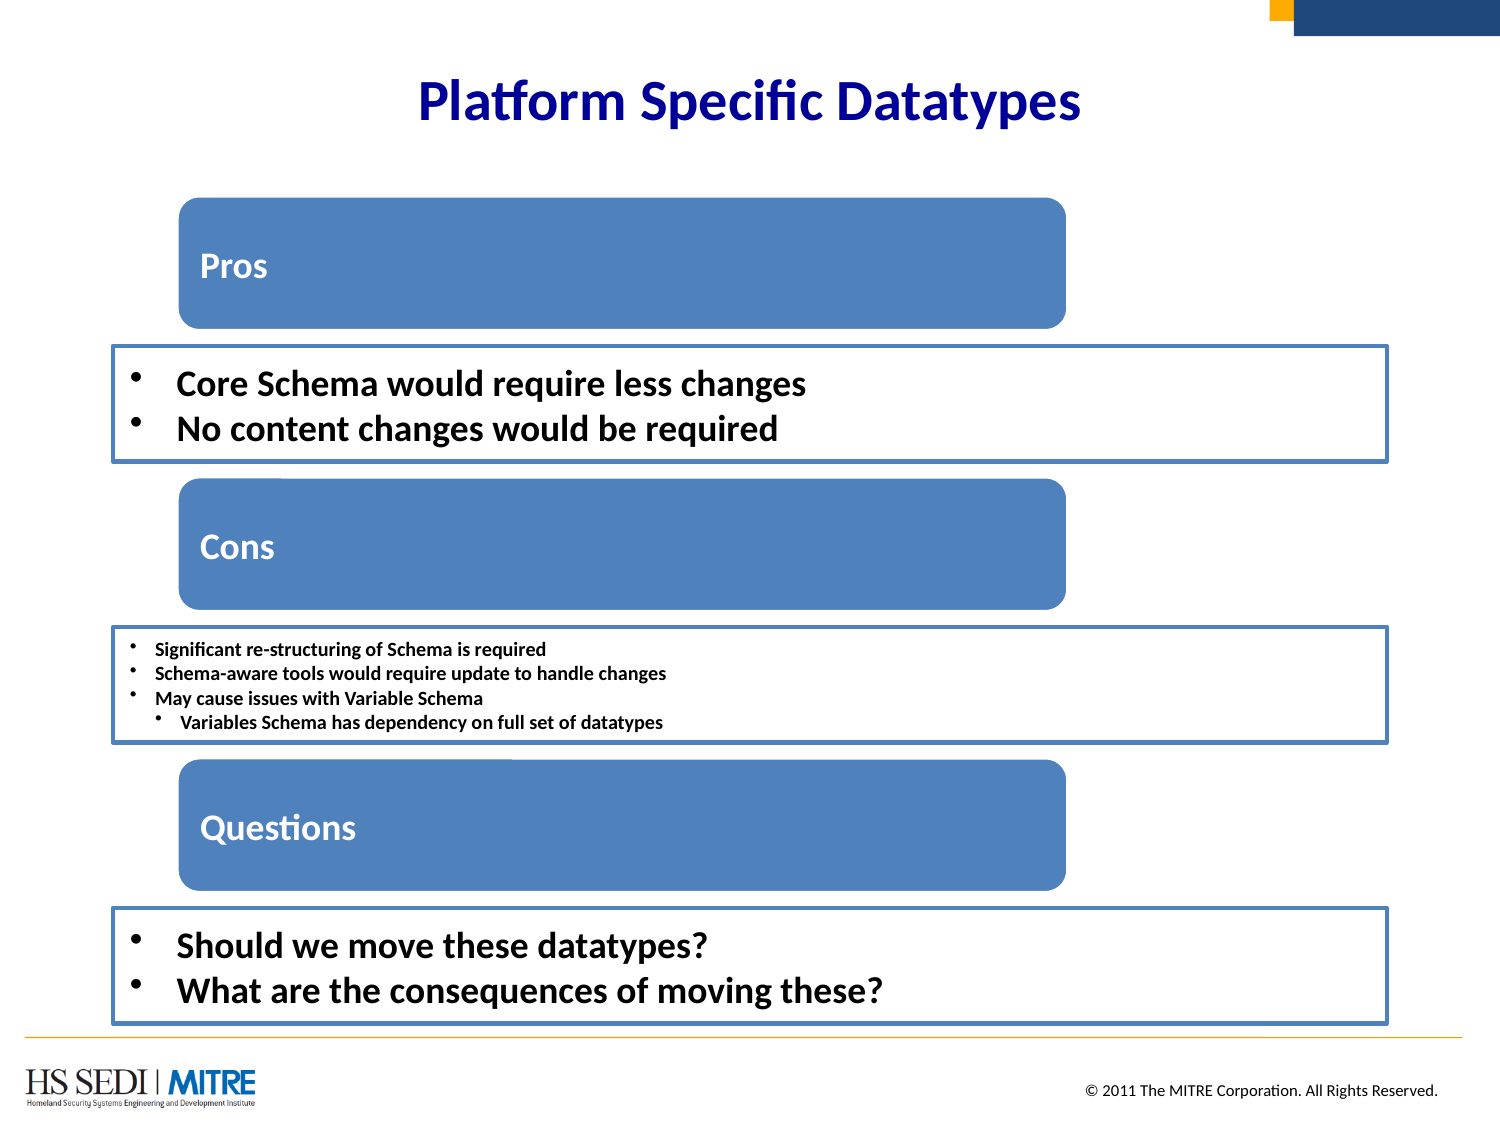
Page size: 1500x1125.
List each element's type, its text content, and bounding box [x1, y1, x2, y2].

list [112, 180, 1387, 1024]
title Platform Specific Datatypes [43, 62, 1457, 151]
picture [20, 1058, 271, 1122]
